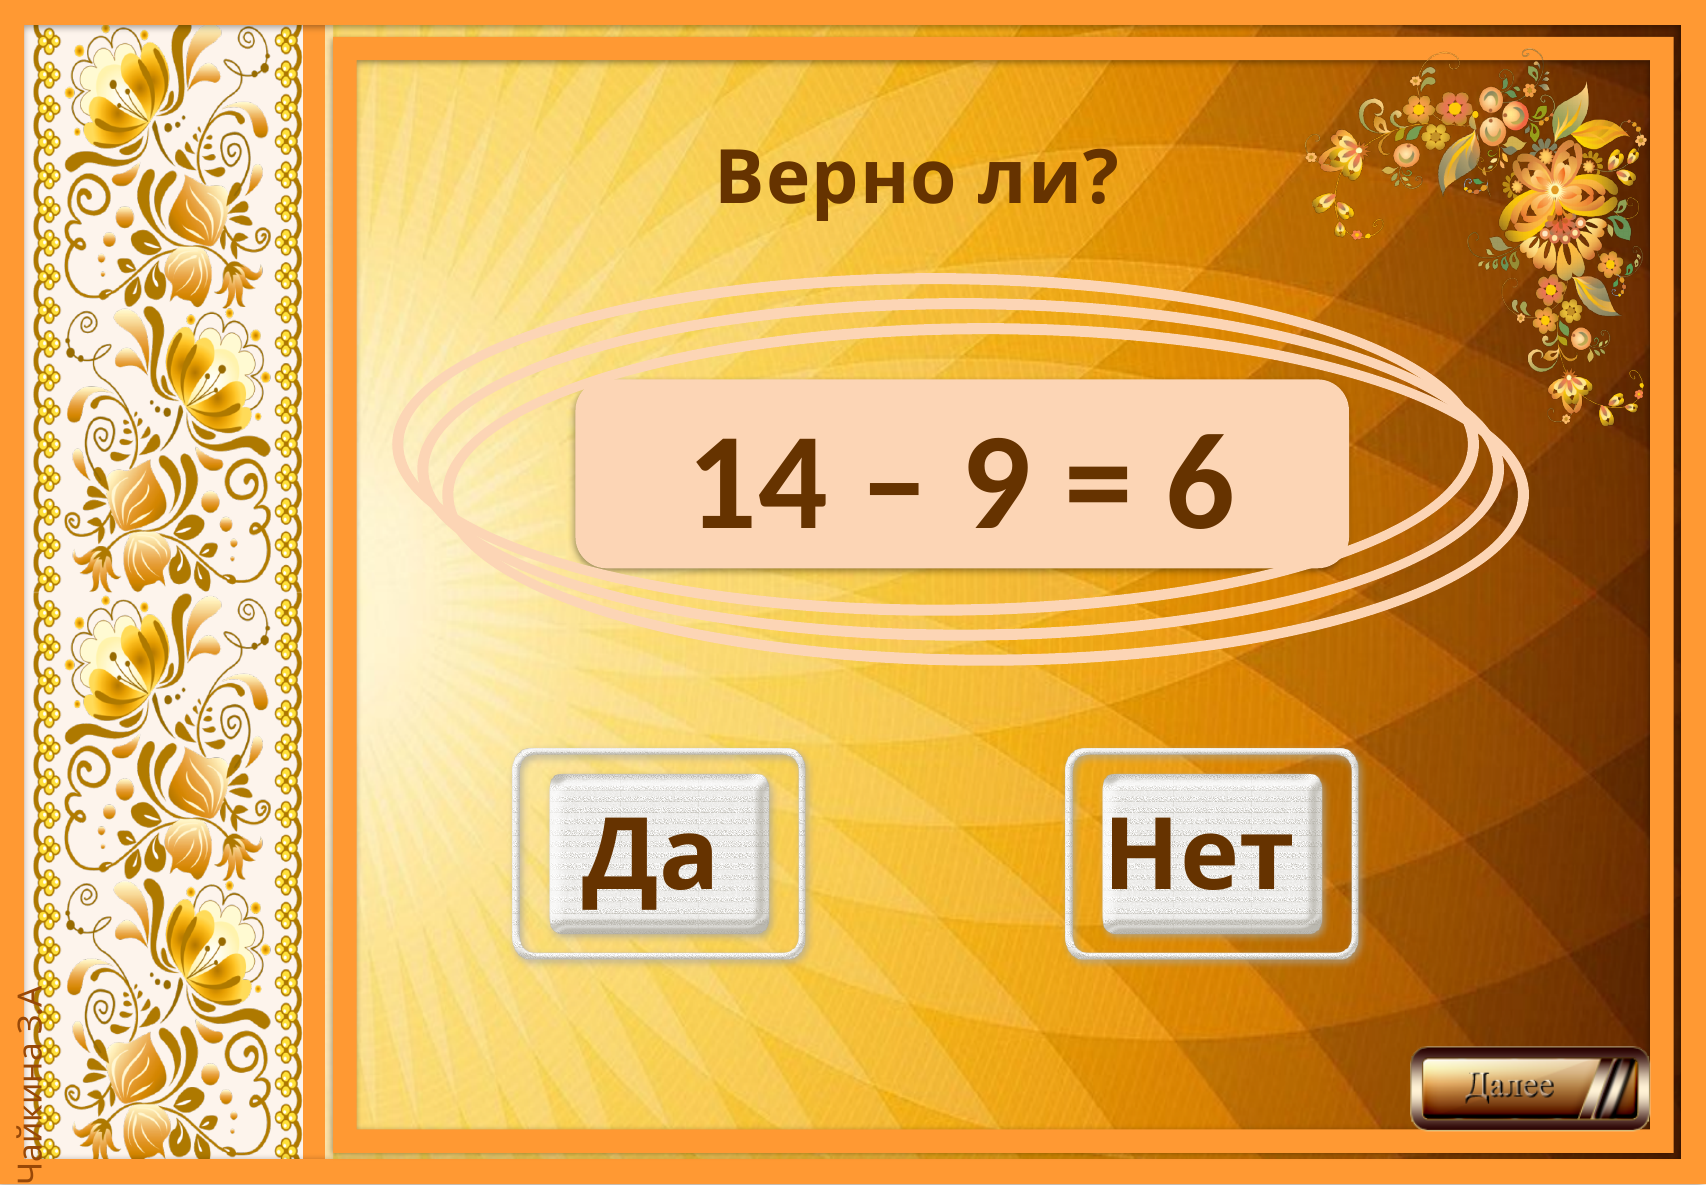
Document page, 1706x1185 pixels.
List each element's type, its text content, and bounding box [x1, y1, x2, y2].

text_box [467, 439, 1507, 643]
picture [32, 1149, 39, 1157]
picture [25, 1149, 32, 1159]
picture [32, 1048, 39, 1056]
text_box [460, 426, 1482, 618]
picture [25, 993, 31, 1000]
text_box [501, 733, 820, 976]
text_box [1054, 733, 1373, 976]
text_box [415, 296, 1491, 534]
text_box [390, 271, 1466, 509]
picture [25, 25, 303, 1159]
picture [25, 1068, 31, 1077]
text_box [440, 321, 1532, 668]
picture [25, 1091, 38, 1099]
text_box Верно ли? [392, 119, 1444, 317]
picture [25, 1130, 38, 1138]
picture [325, 25, 1681, 1159]
text_box 14 – 9 = 6 [574, 378, 1350, 570]
